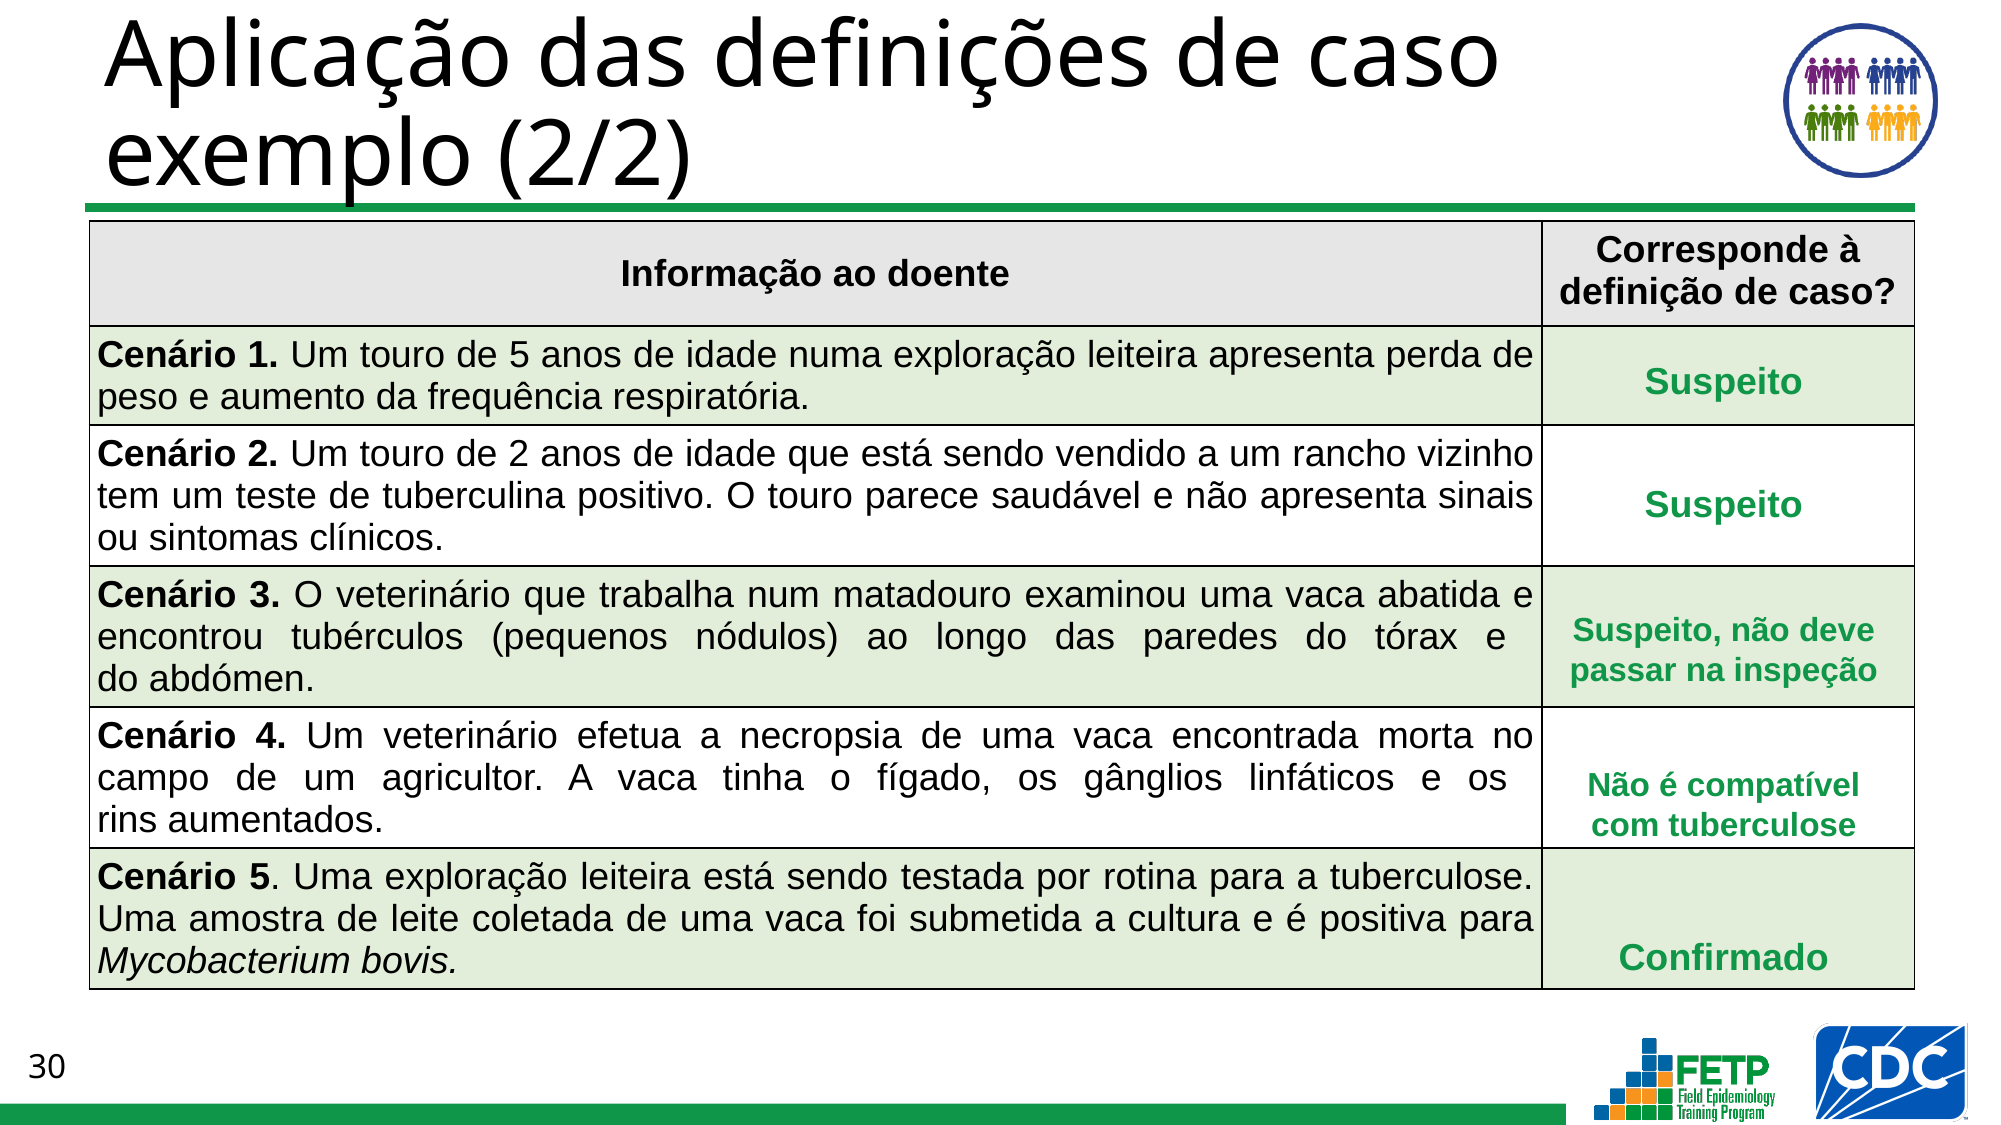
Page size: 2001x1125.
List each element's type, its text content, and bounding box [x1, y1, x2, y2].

text_box Suspeito [1551, 349, 1897, 410]
table_cell [1543, 327, 1914, 424]
table_cell [1543, 708, 1914, 847]
text_box Aplicação das definições de caso exemplo (2/2) [89, 0, 1690, 218]
text_box Não é compatível com tuberculose [1540, 755, 1908, 851]
table_header Informação ao doente [90, 222, 1541, 325]
text_box Suspeito, não deve passar na inspeção [1551, 600, 1897, 696]
table_cell Cenário 2. Um touro de 2 anos de idade que está sendo vendido a um rancho vizinho tem um teste de tuberculina positivo. O touro parece saudável e não apresenta sinais ou sintomas clínicos. [90, 426, 1541, 565]
table_cell Cenário 3. O veterinário que trabalha num matadouro examinou uma vaca abatida e encontrou tubérculos (pequenos nódulos) ao longo das paredes do tórax e do abdómen. [90, 567, 1541, 706]
table_cell Cenário 5. Uma exploração leiteira está sendo testada por rotina para a tuberculose. Uma amostra de leite coletada de uma vaca foi submetida a cultura e é positiva para Mycobacterium bovis. [90, 849, 1541, 988]
table_cell [1543, 567, 1914, 706]
table_cell Cenário 1. Um touro de 5 anos de idade numa exploração leiteira apresenta perda de peso e aumento da frequência respiratória. [90, 327, 1541, 424]
table_header Corresponde à definição de caso? [1543, 222, 1914, 325]
text_box Confirmado [1551, 925, 1897, 986]
picture [1783, 23, 1938, 178]
picture [1813, 1023, 1968, 1122]
table_cell Cenário 4. Um veterinário efetua a necropsia de uma vaca encontrada morta no campo de um agricultor. A vaca tinha o fígado, os gânglios linfáticos e os rins aumentados. [90, 708, 1541, 847]
table_cell [1543, 849, 1914, 988]
table_cell [1543, 426, 1914, 565]
picture [1594, 1038, 1775, 1122]
text_box Suspeito [1551, 472, 1897, 533]
